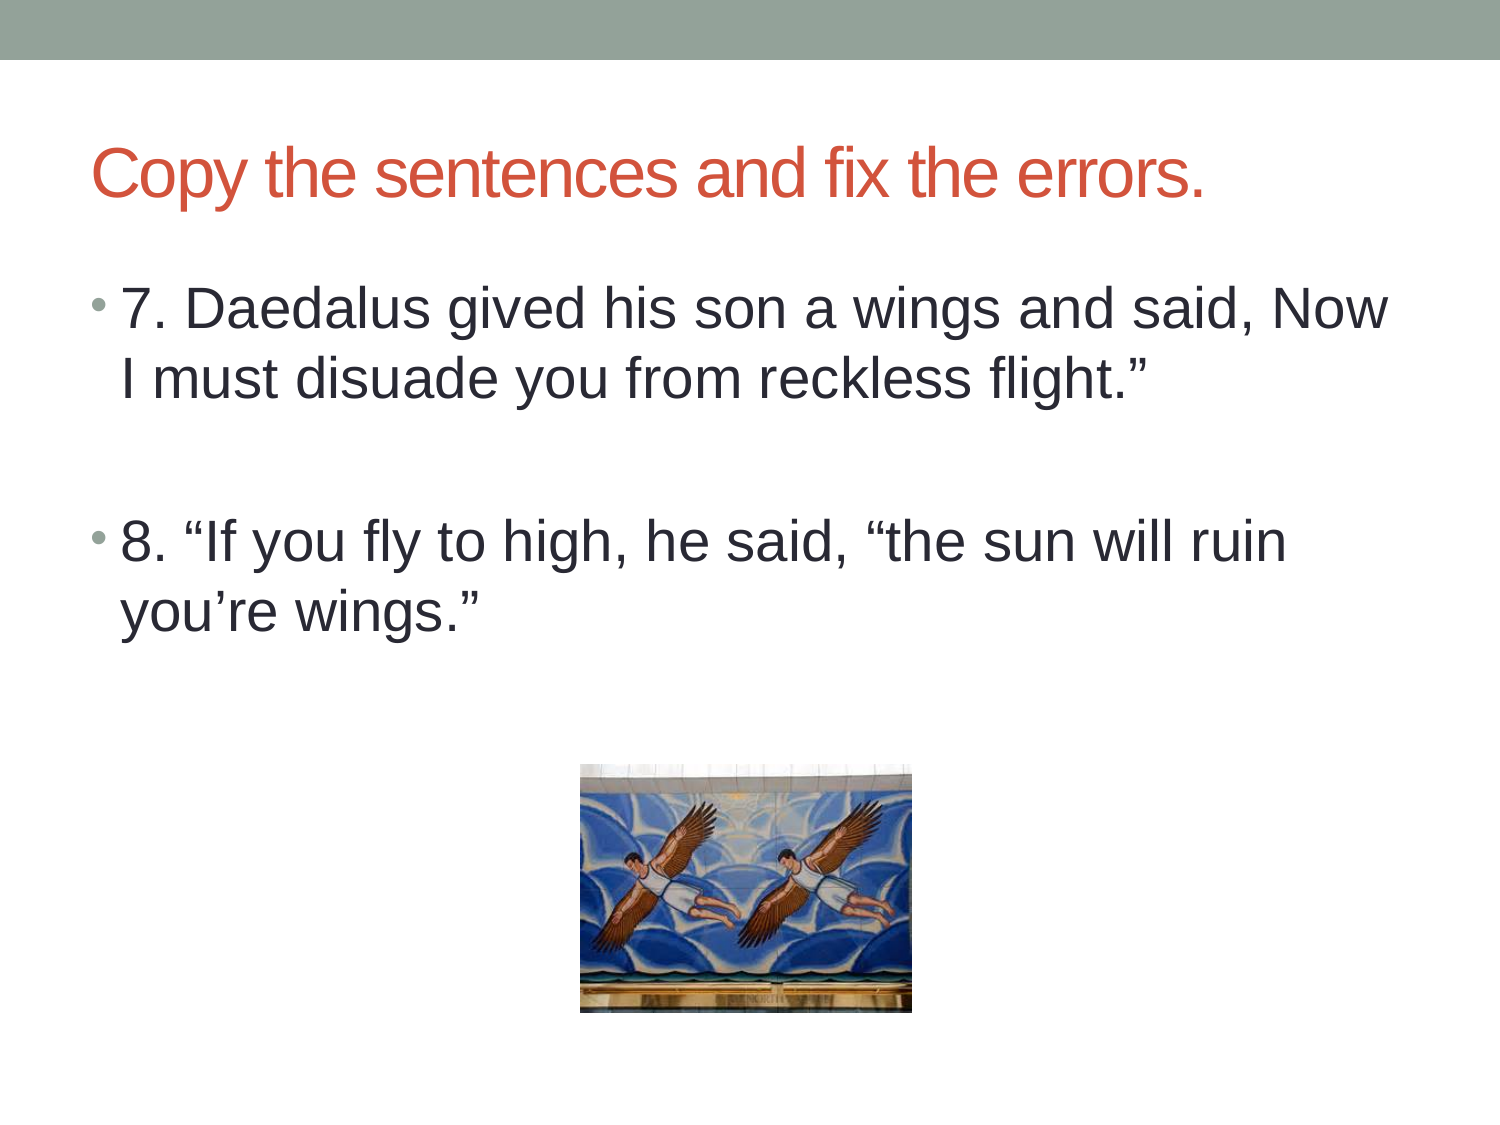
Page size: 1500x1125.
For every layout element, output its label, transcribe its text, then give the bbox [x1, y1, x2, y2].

title Copy the sentences and fix the errors. [75, 87, 1425, 250]
list 7. Daedalus gived his son a wings and said, Now I must disuade you from reckless flight.” 8. “If you fly to high, he said, “the sun will ruin you’re wings.” [75, 262, 1425, 1063]
picture [580, 764, 913, 1014]
